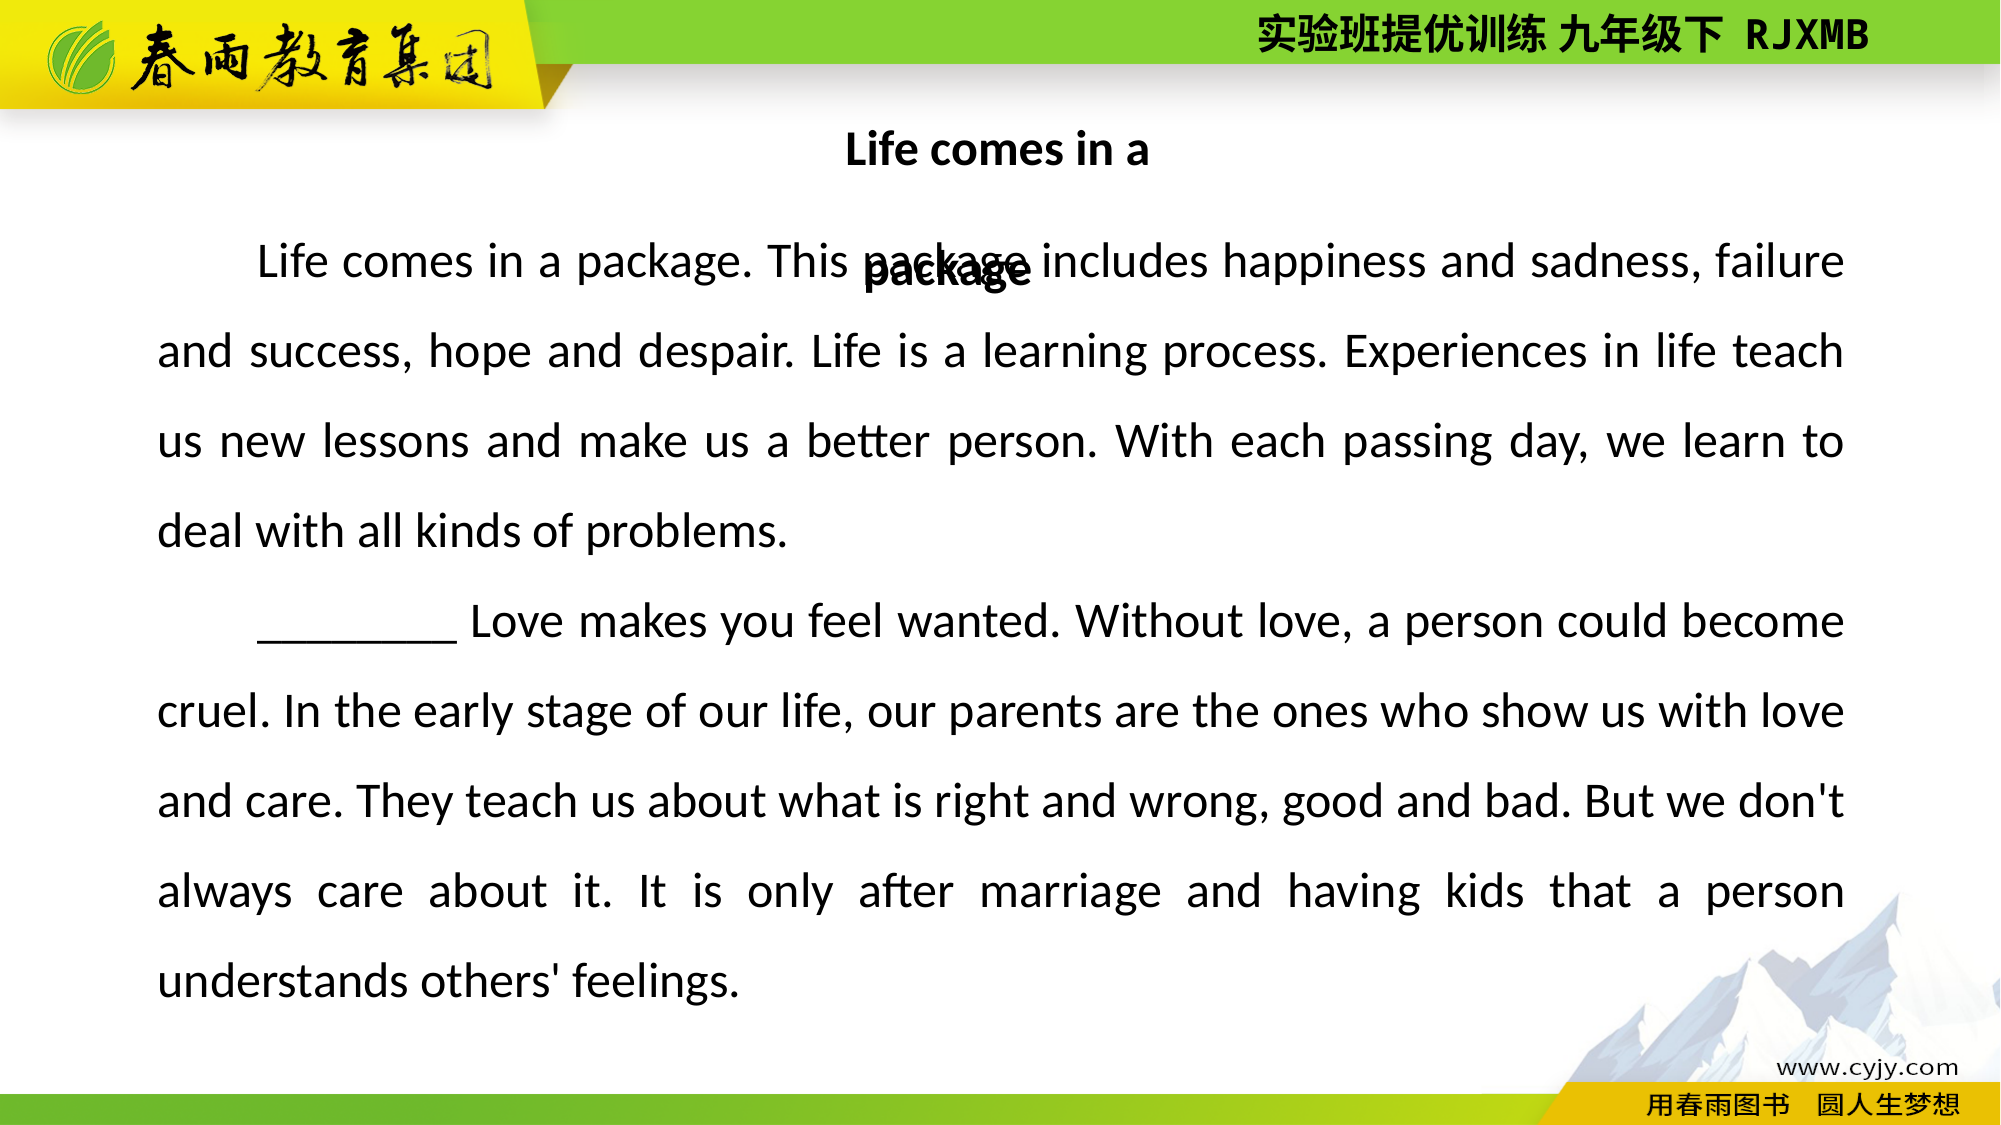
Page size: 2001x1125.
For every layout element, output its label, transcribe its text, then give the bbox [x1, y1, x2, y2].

text_box Life comes in a package [690, 47, 1206, 183]
text_box Life comes in a package. This package includes happiness and sadness, failure and success, hope and despair. Life is a learning process. Experiences in life teach us new lessons and make us a better person. With each passing day, we learn to deal with all kinds of problems. ________ Love makes you feel wanted. Without love, a person could become cruel. In the early stage of our life, our parents are the ones who show us with love and care. They teach us about what is right and wrong, good and bad. But we don't always care about it. It is only after marriage and having kids that a person understands others' feelings. [142, 190, 1861, 1016]
picture [0, 0, 2001, 1125]
